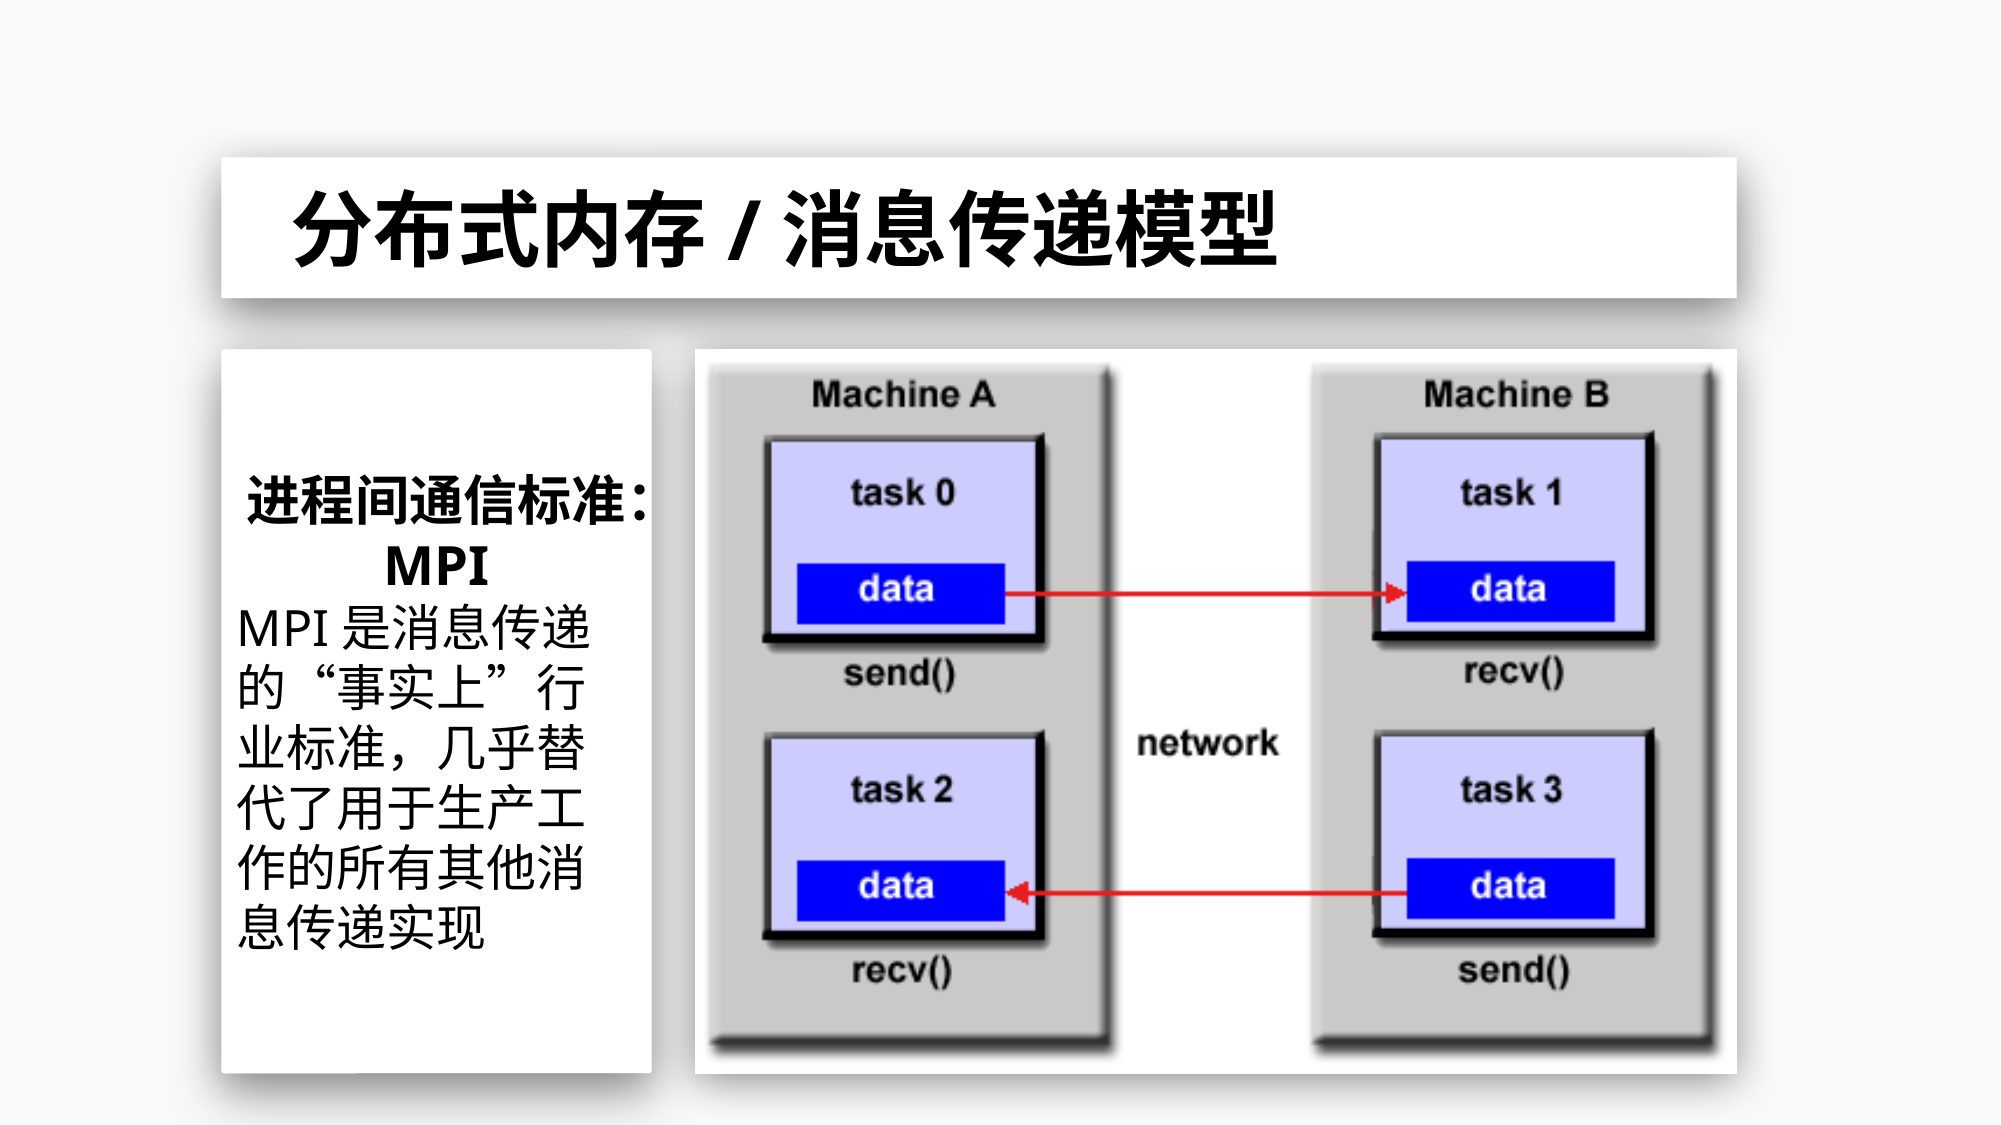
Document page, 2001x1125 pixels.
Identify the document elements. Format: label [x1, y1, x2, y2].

text_box [221, 157, 1737, 299]
picture [695, 349, 1737, 1074]
text_box [221, 349, 652, 1074]
